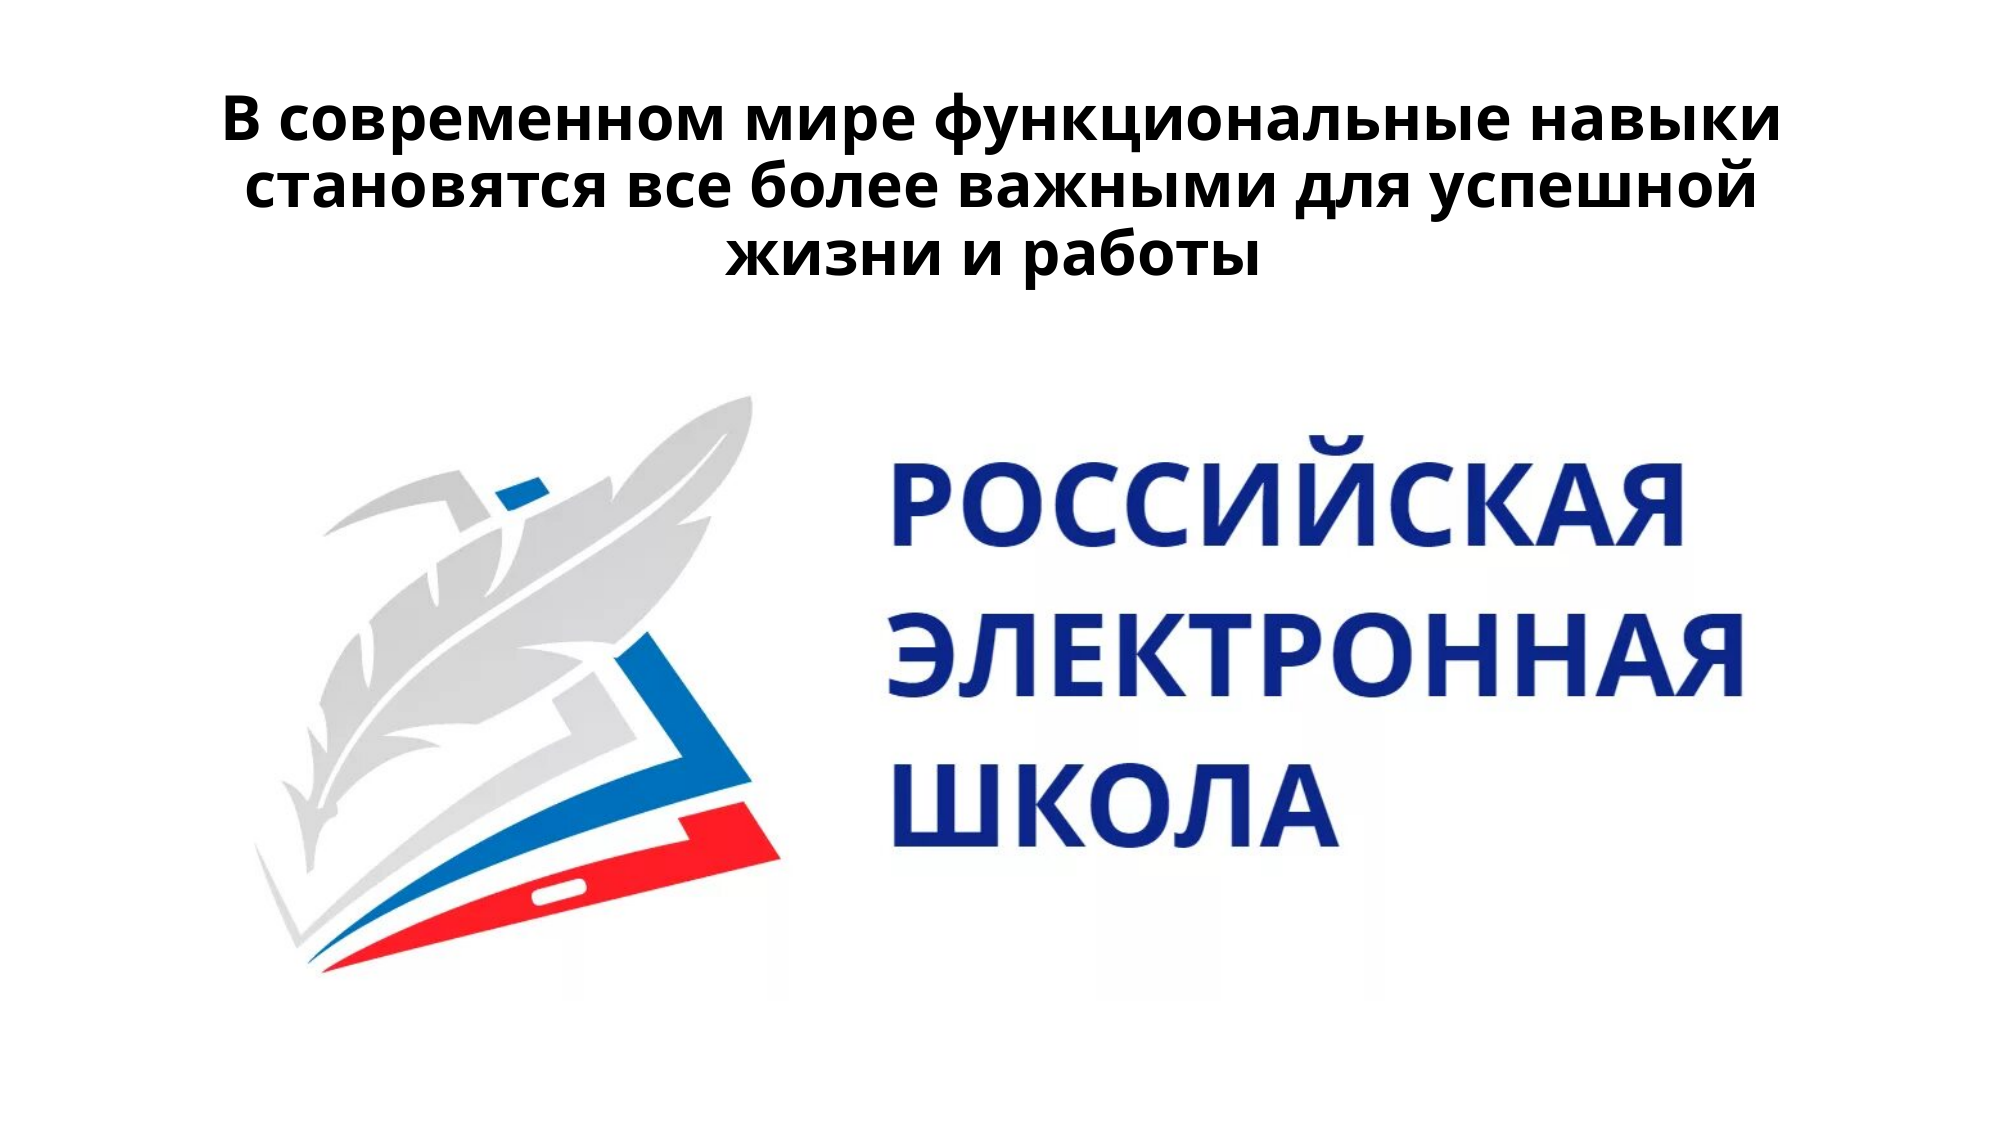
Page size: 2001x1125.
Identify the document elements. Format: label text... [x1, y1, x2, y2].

title В современном мире функциональные навыки становятся все более важными для успешной жизни и работы [139, 78, 1865, 297]
picture [213, 362, 1791, 1001]
